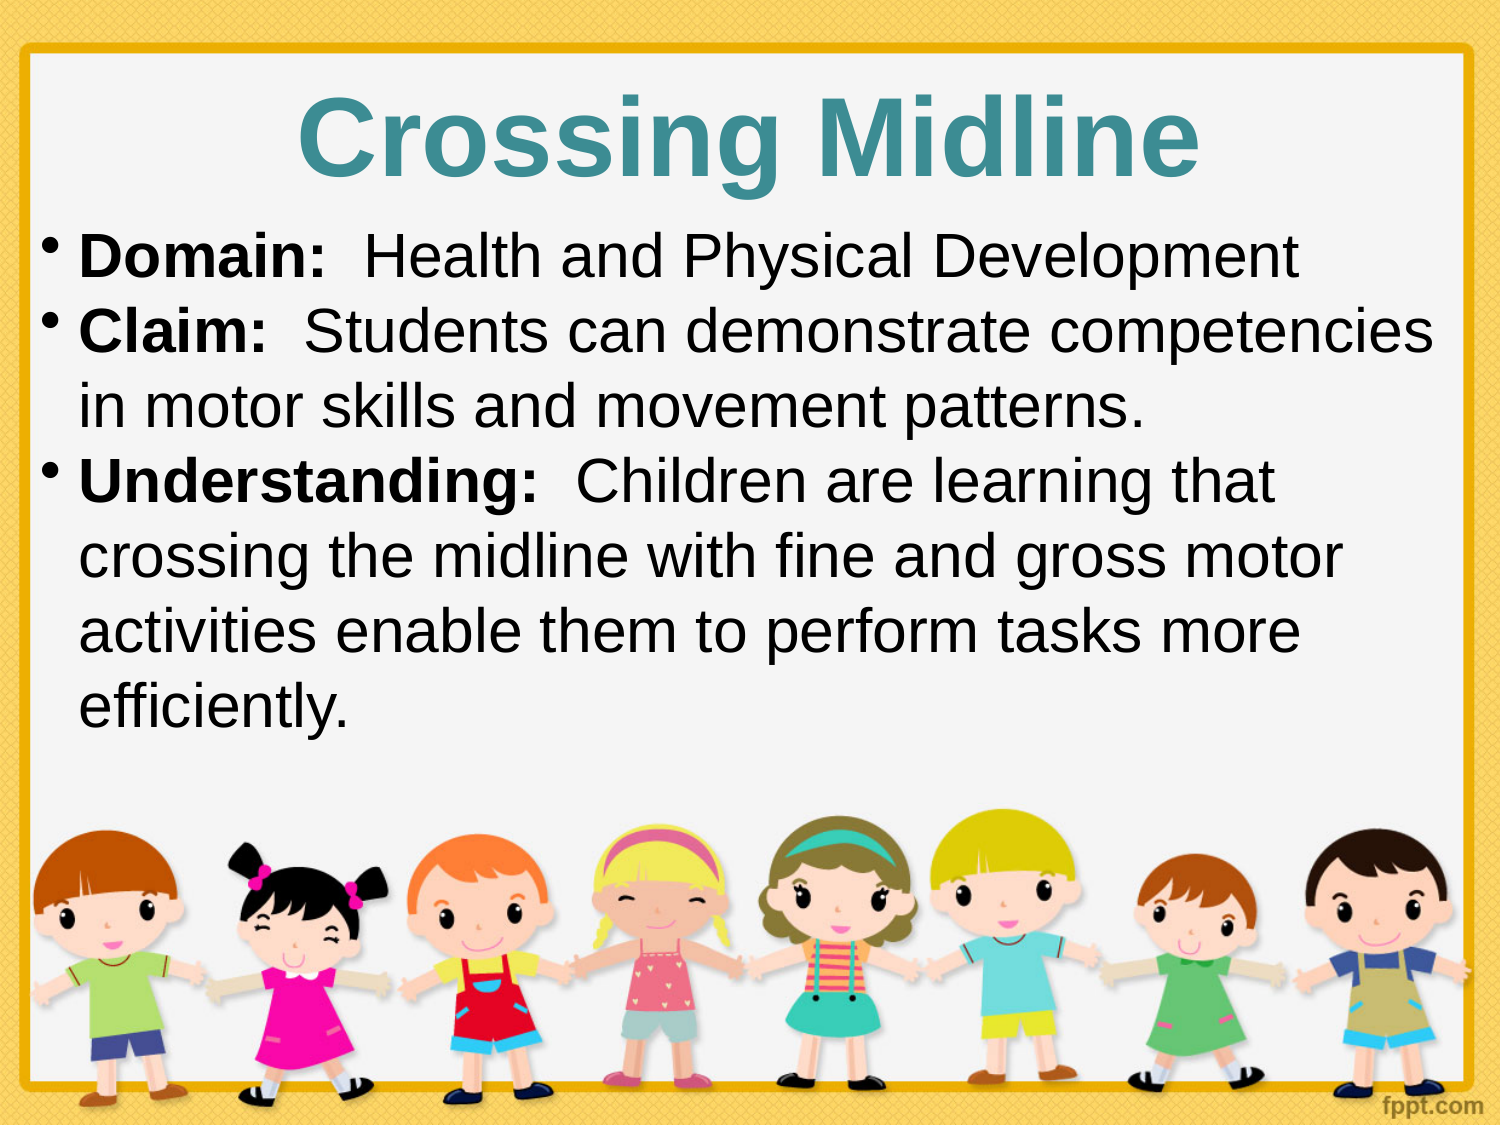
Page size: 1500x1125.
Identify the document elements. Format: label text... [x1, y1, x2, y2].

title Crossing Midline [75, 37, 1425, 207]
list Domain: Health and Physical Development Claim: Students can demonstrate competencies in motor skills and movement patterns. Understanding: Children are learning that crossing the midline with fine and gross motor activities enable them to perform tasks more efficiently. [24, 207, 1500, 913]
picture [0, 0, 1500, 1125]
